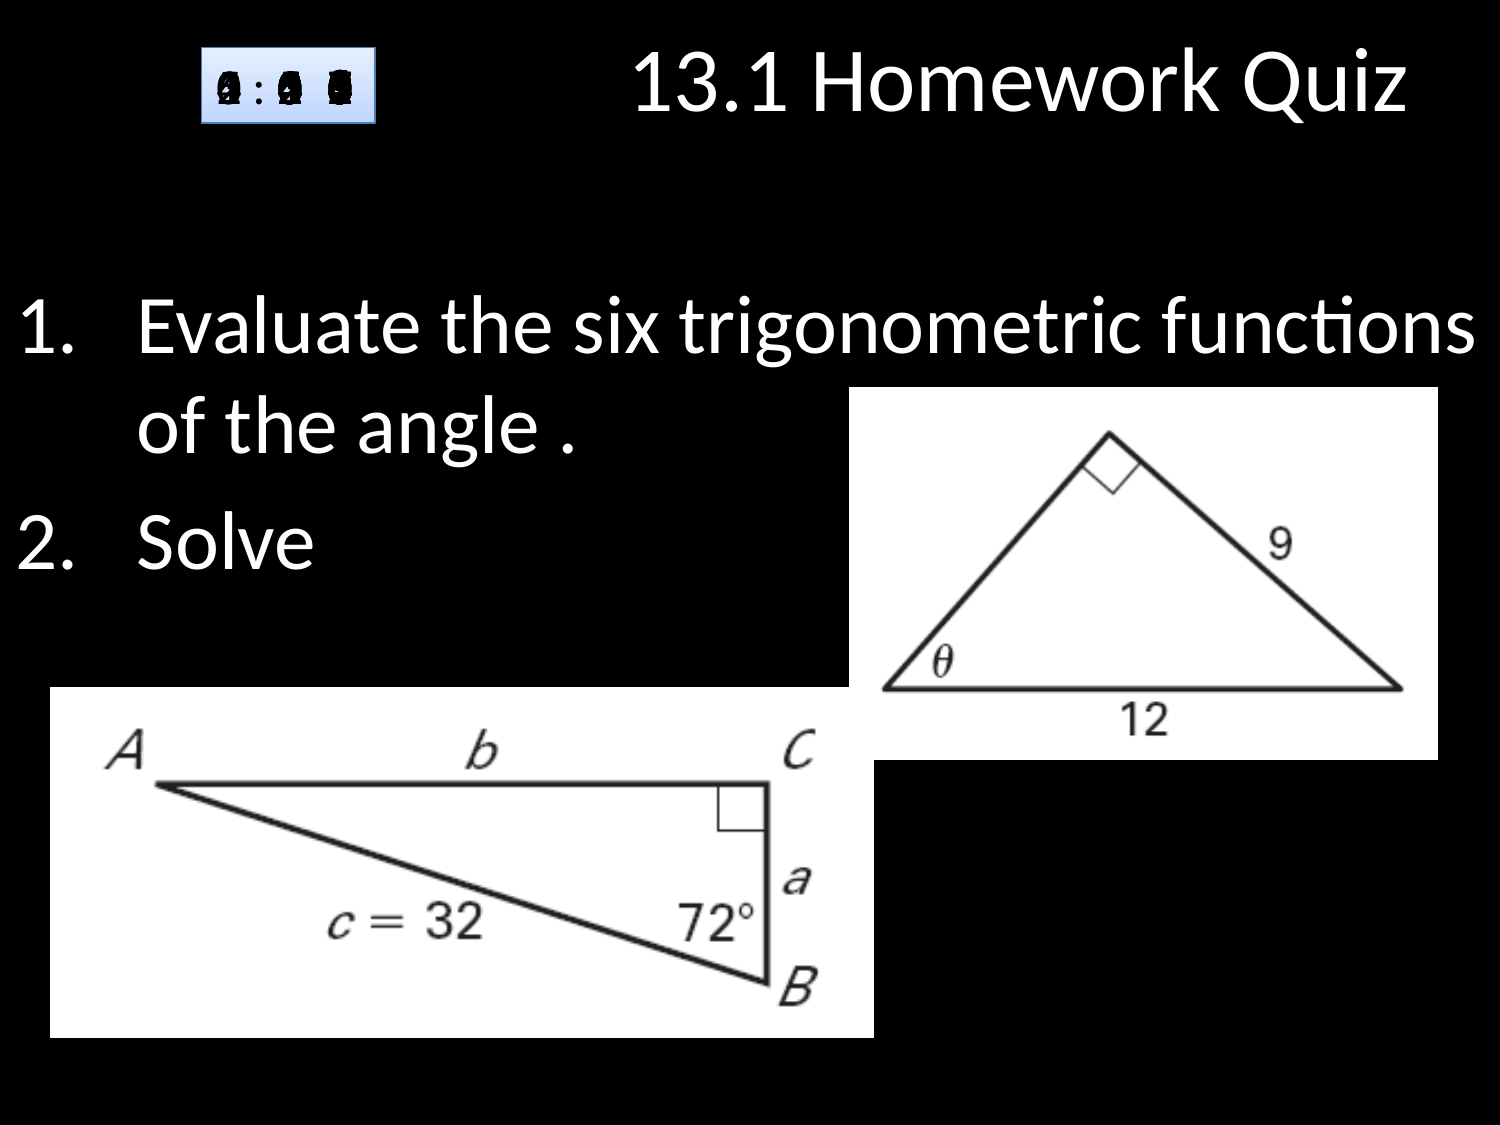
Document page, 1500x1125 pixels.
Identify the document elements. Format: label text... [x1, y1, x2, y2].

text_box 9 [312, 47, 363, 123]
title 13.1 Homework Quiz [75, 0, 1425, 150]
text_box [201, 47, 376, 124]
text_box : [252, 47, 262, 123]
text_box 0 [201, 47, 252, 123]
picture [49, 387, 1438, 1038]
text_box 0 [262, 47, 312, 123]
